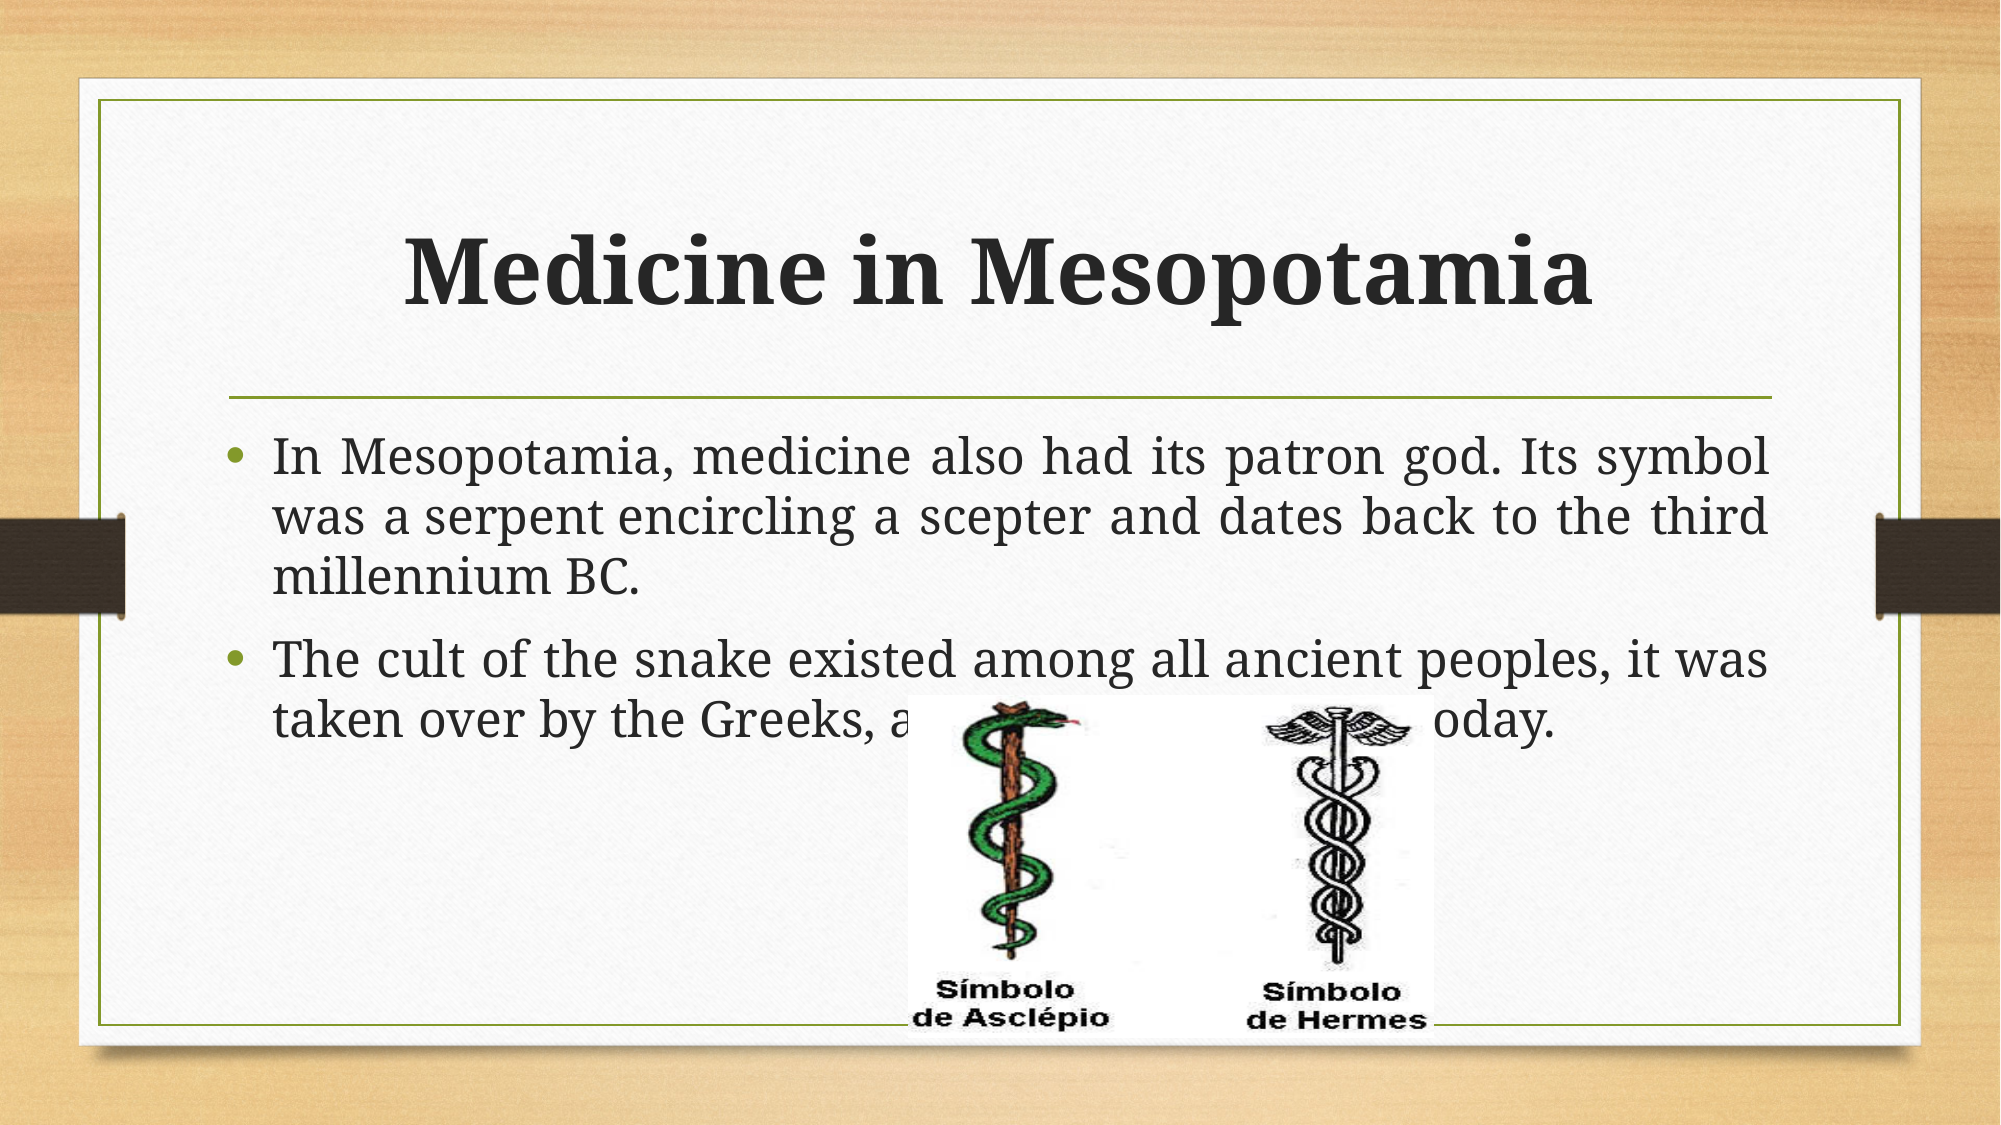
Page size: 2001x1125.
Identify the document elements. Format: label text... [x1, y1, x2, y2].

title Medicine in Mesopotamia [212, 161, 1788, 375]
list In Mesopotamia, medicine also had its patron god. Its symbol was a serpent encircling a scepter and dates back to the third millennium BC. The cult of the snake existed among all ancient peoples, it was taken over by the Greeks, and it has lasted until today. [210, 417, 1786, 962]
picture [0, 0, 2001, 1125]
